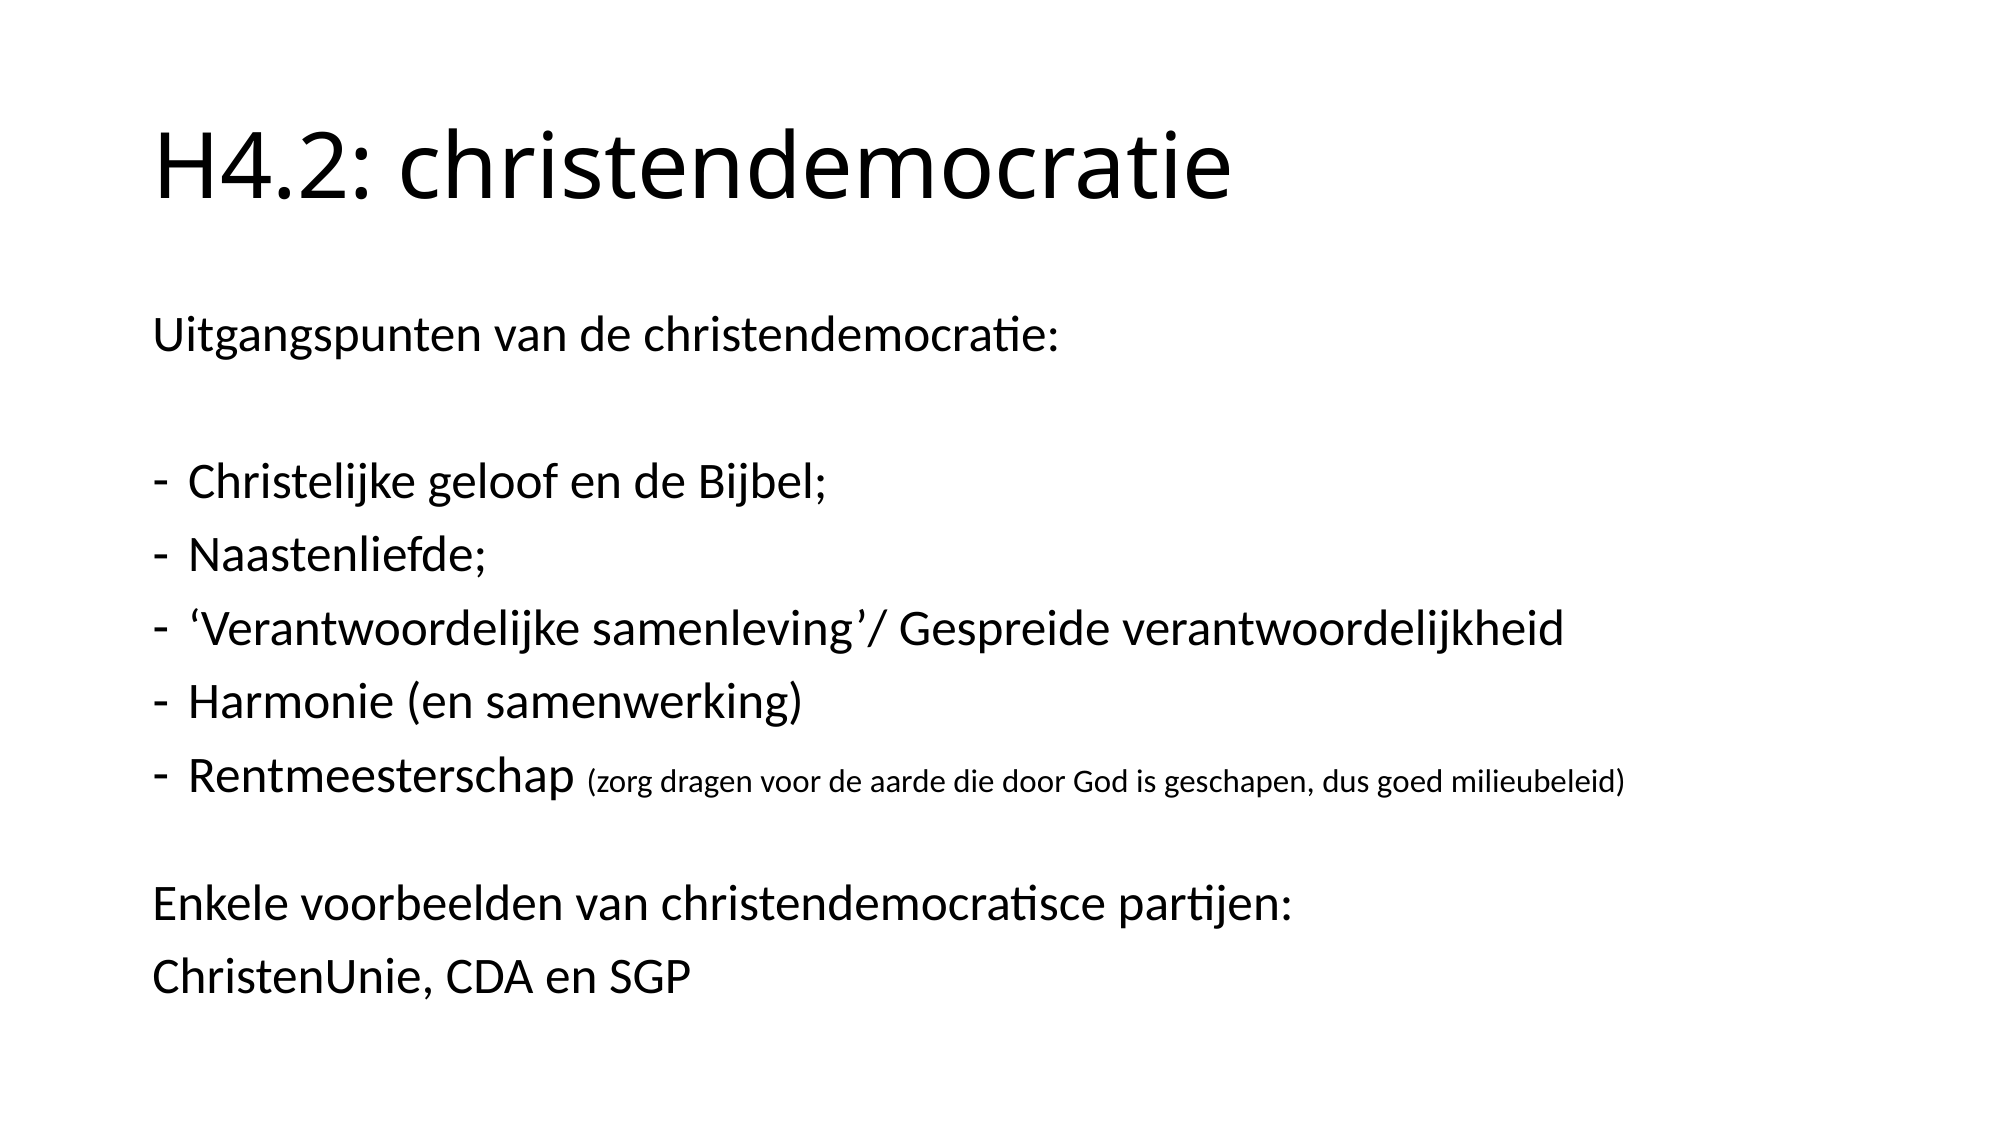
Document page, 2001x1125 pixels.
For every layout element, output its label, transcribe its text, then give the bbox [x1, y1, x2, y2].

list Uitgangspunten van de christendemocratie: Christelijke geloof en de Bijbel; Naastenliefde; ‘Verantwoordelijke samenleving’/ Gespreide verantwoordelijkheid Harmonie (en samenwerking) Rentmeesterschap (zorg dragen voor de aarde die door God is geschapen, dus goed milieubeleid) Enkele voorbeelden van christendemocratisce partijen: ChristenUnie, CDA en SGP [137, 299, 1863, 1014]
title H4.2: christendemocratie [137, 59, 1863, 278]
